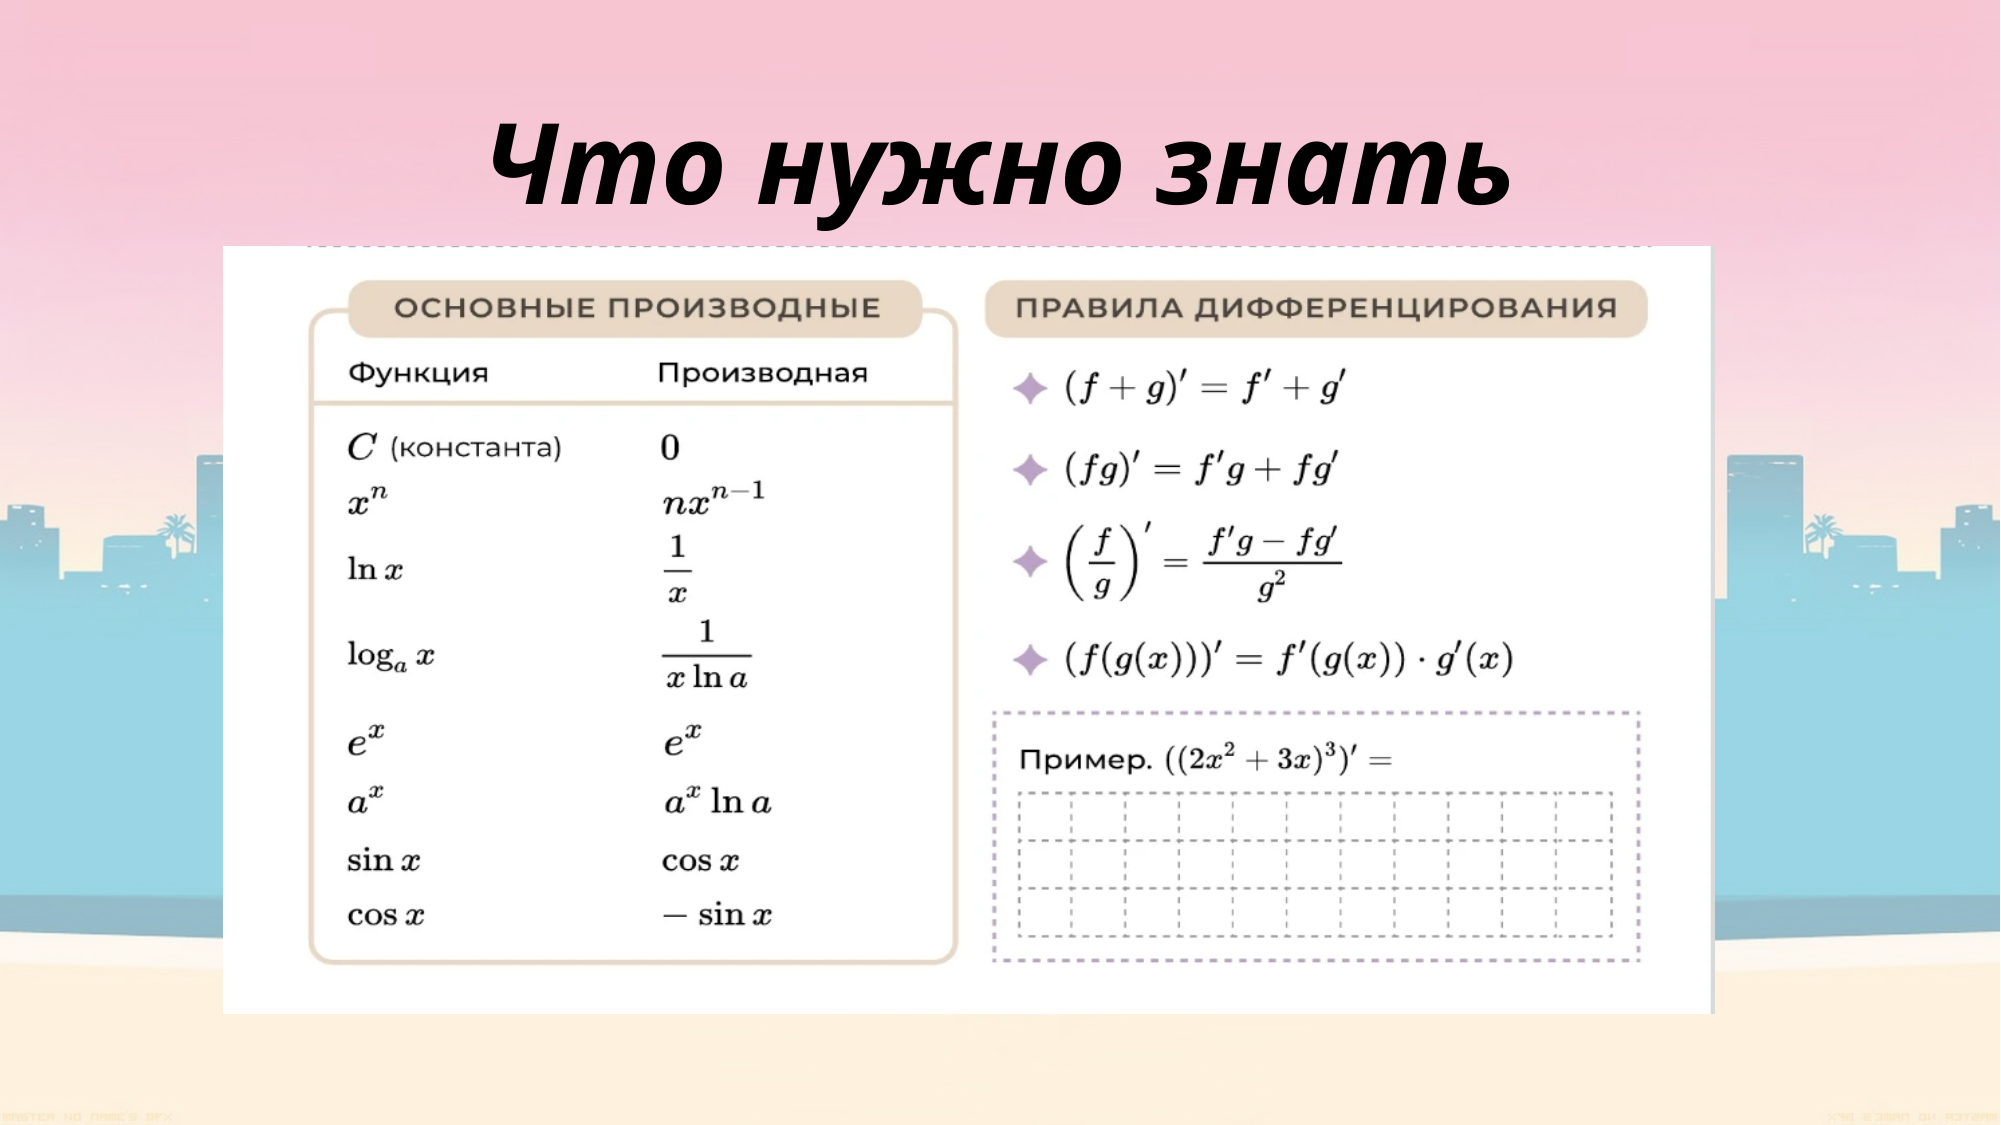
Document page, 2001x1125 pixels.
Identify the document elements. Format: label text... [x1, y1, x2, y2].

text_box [0, 0, 2000, 1125]
title Что нужно знать [137, 59, 1863, 278]
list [223, 246, 1715, 1014]
